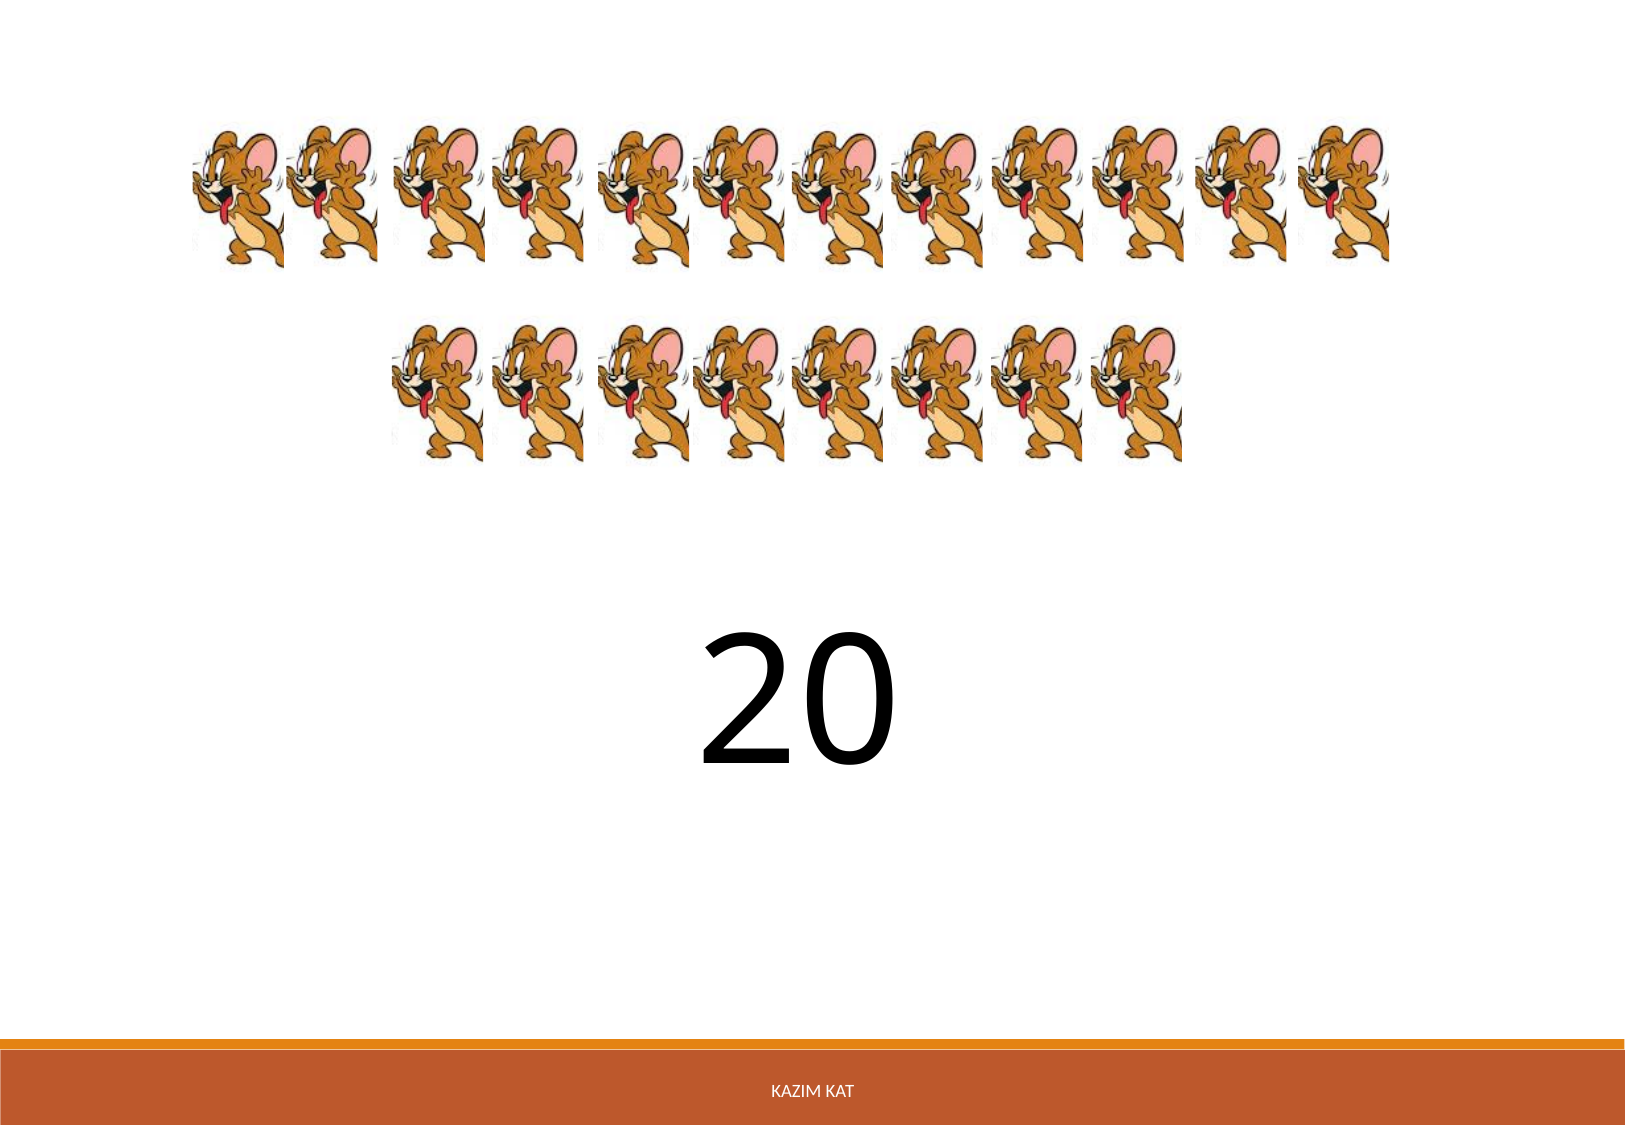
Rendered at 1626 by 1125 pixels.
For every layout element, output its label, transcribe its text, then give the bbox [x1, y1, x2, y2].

picture [991, 113, 1084, 286]
picture [597, 119, 690, 291]
picture [1297, 113, 1390, 286]
picture [192, 113, 378, 291]
text_box 20 [680, 575, 983, 808]
picture [391, 312, 484, 485]
picture [393, 113, 486, 286]
picture [791, 313, 884, 486]
picture [1091, 113, 1185, 286]
footer KAZIM KAT [491, 1059, 1135, 1120]
picture [890, 119, 984, 291]
picture [692, 313, 785, 486]
picture [990, 312, 1083, 485]
picture [791, 119, 884, 291]
picture [692, 113, 785, 286]
picture [1090, 312, 1183, 485]
picture [491, 312, 584, 485]
picture [1194, 113, 1287, 286]
picture [890, 313, 984, 486]
picture [491, 113, 584, 286]
picture [597, 312, 690, 485]
